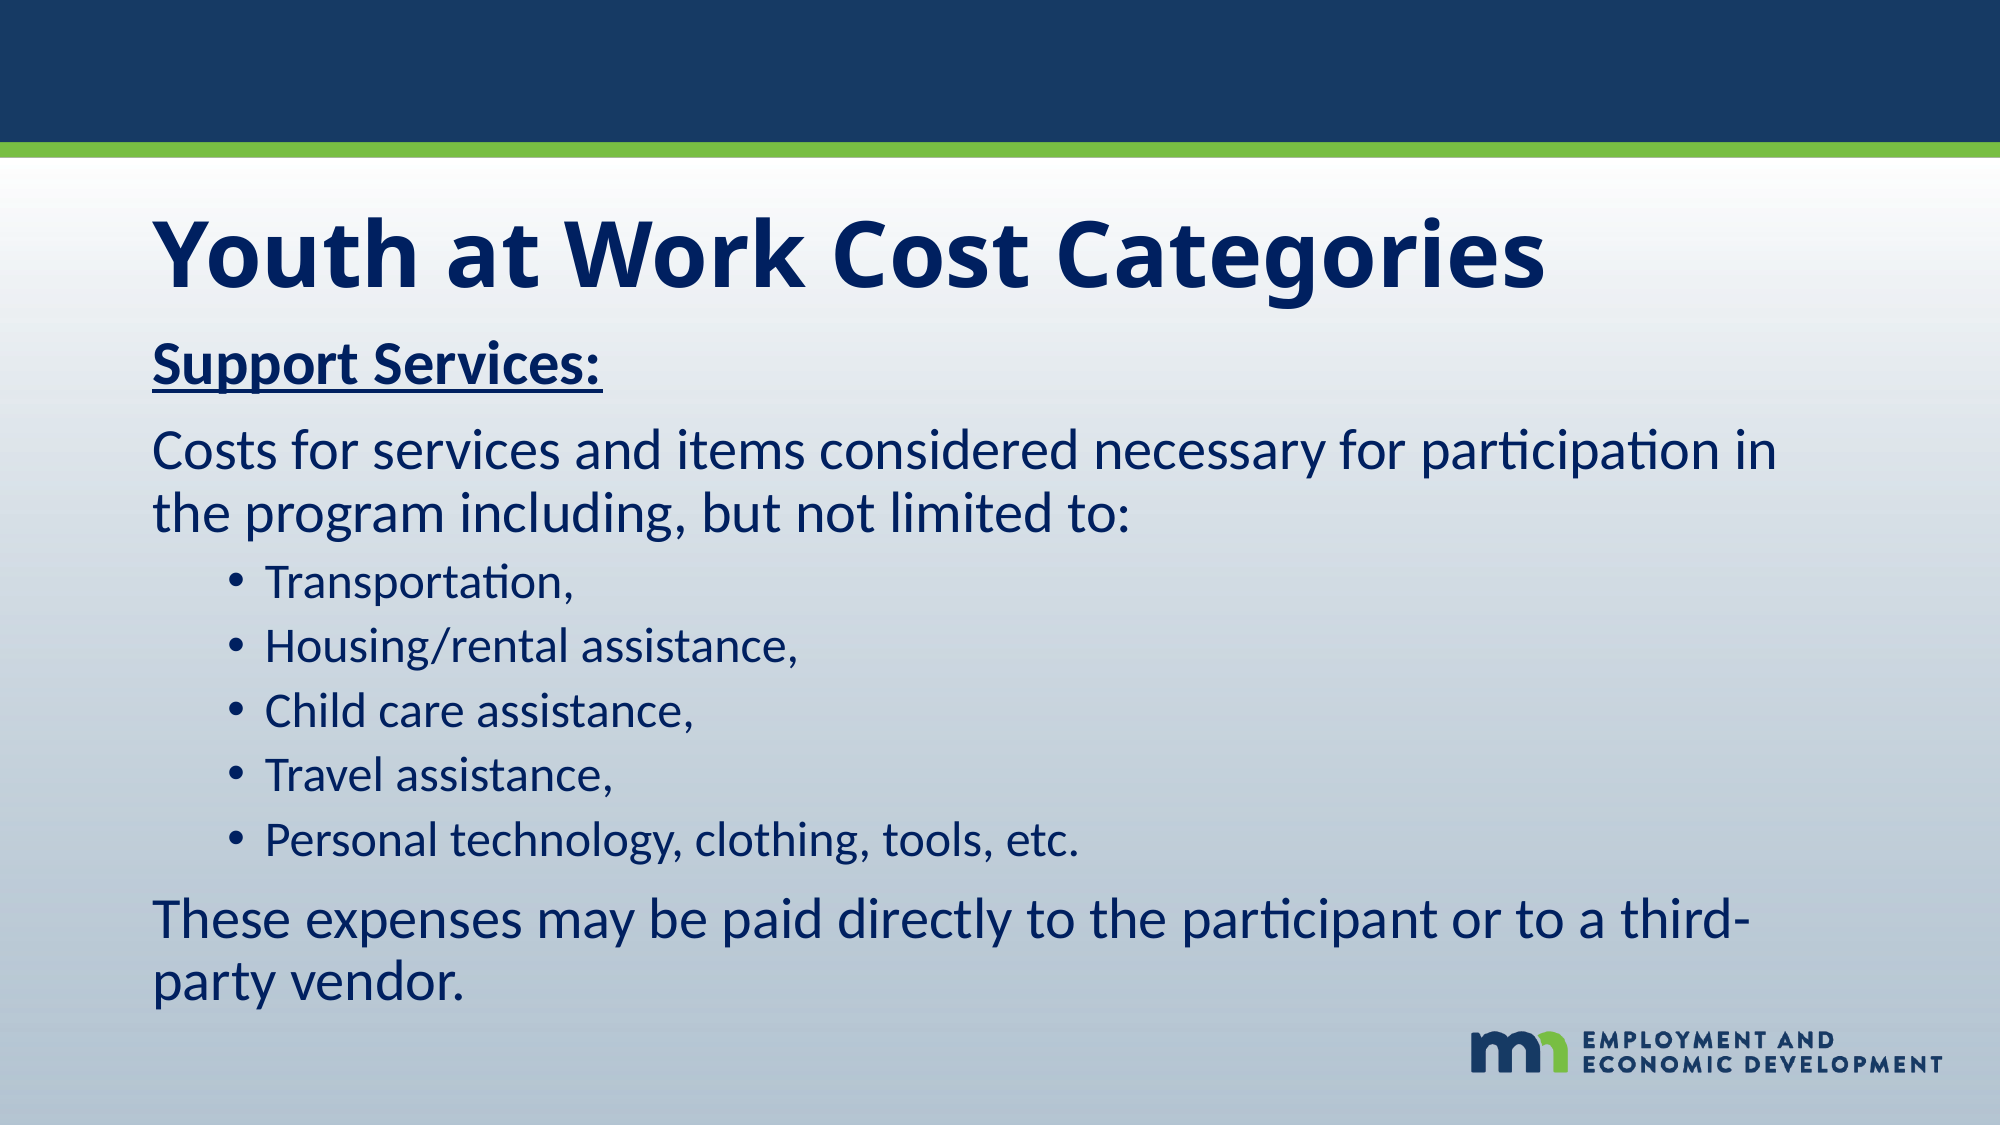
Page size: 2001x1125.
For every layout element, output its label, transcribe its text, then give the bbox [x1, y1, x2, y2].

list Support Services: Costs for services and items considered necessary for participation in the program including, but not limited to: Transportation, Housing/rental assistance, Child care assistance, Travel assistance, Personal technology, clothing, tools, etc. These expenses may be paid directly to the participant or to a third-party vendor. [137, 323, 1863, 1072]
picture [0, 0, 2000, 1125]
title Youth at Work Cost Categories [137, 149, 1863, 323]
